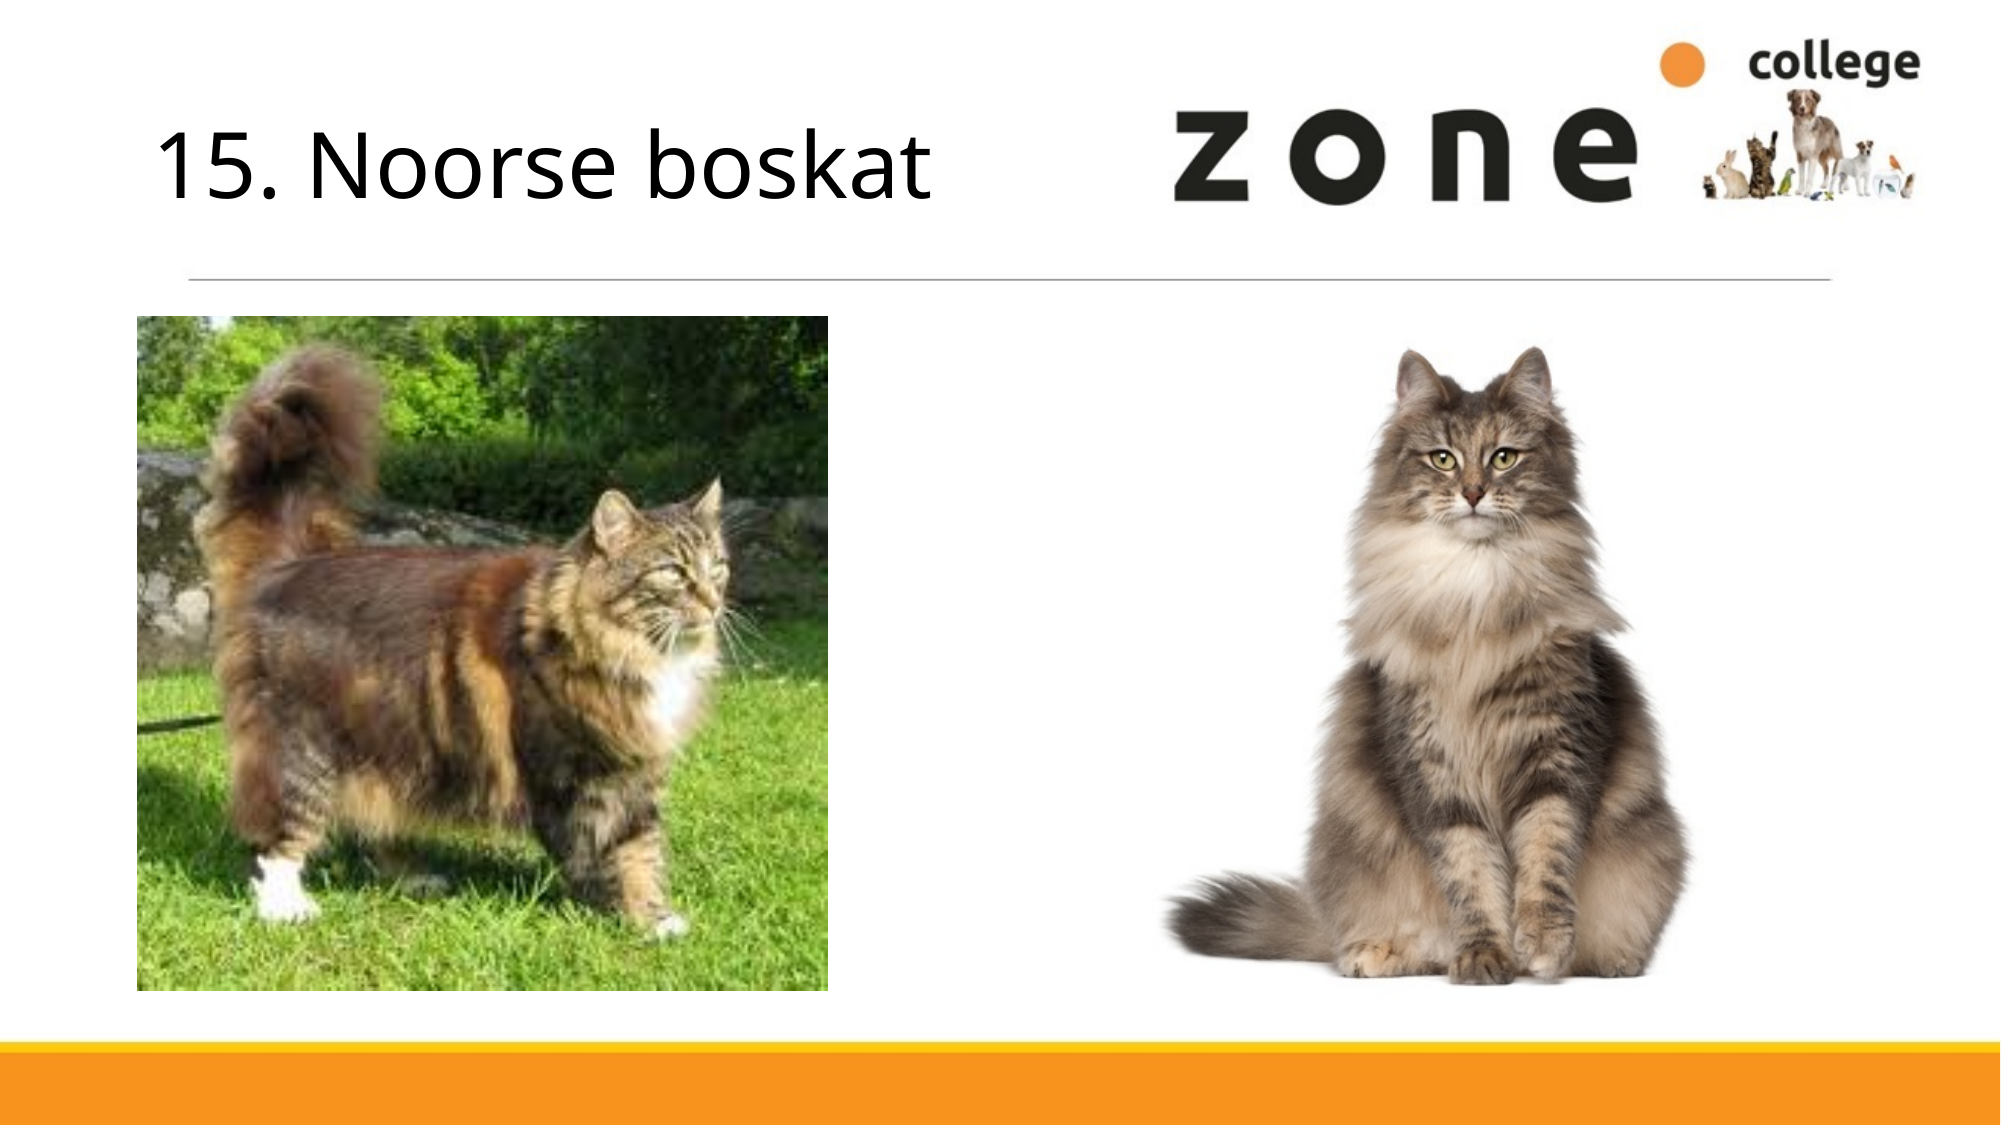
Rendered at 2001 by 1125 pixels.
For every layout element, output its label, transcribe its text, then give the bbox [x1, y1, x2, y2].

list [137, 316, 828, 991]
picture [0, 0, 2001, 1125]
title 15. Noorse boskat [137, 59, 1863, 278]
